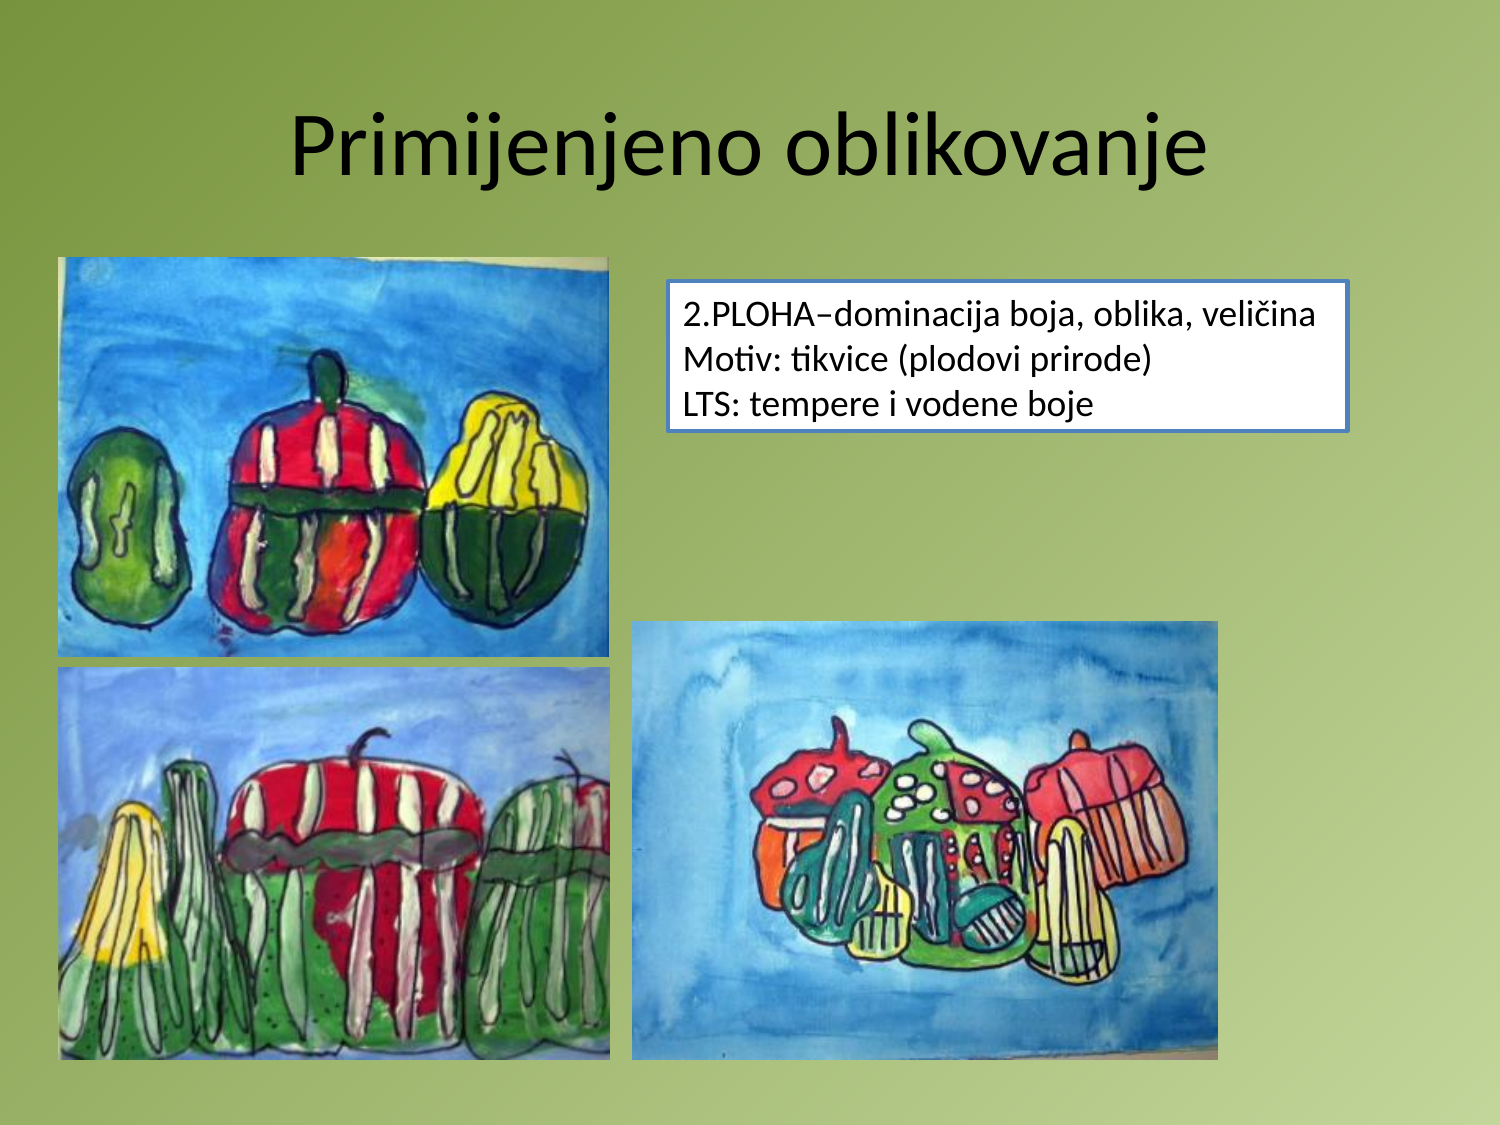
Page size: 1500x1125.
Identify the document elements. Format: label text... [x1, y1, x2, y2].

picture [632, 620, 1218, 1060]
picture [58, 667, 610, 1060]
title Primijenjeno oblikovanje [74, 44, 1426, 233]
text_box 2.PLOHA–dominacija boja, oblika, veličina Motiv: tikvice (plodovi prirode) LTS: tempere i vodene boje [666, 279, 1350, 433]
picture [58, 257, 609, 657]
